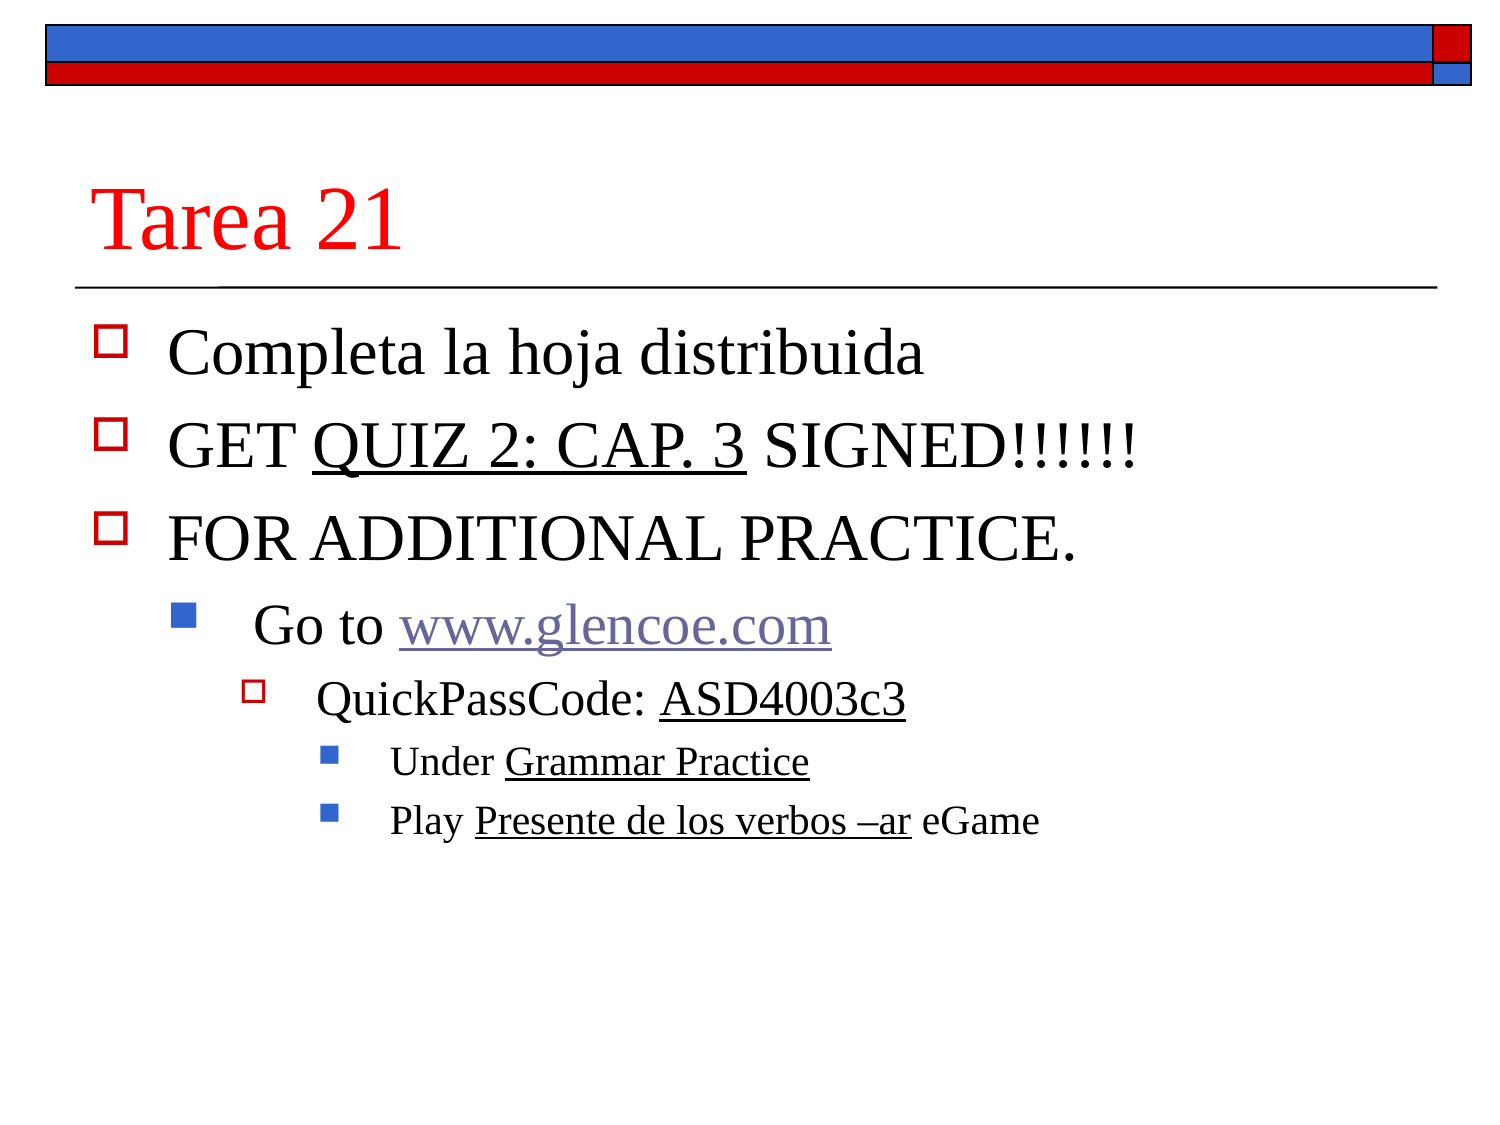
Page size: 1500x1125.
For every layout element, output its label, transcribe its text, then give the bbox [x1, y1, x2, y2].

title Tarea 21 [75, 87, 1425, 275]
list Completa la hoja distribuida GET QUIZ 2: CAP. 3 SIGNED!!!!!! FOR ADDITIONAL PRACTICE. Go to www.glencoe.com QuickPassCode: ASD4003c3 Under Grammar Practice Play Presente de los verbos –ar eGame [75, 299, 1425, 1006]
